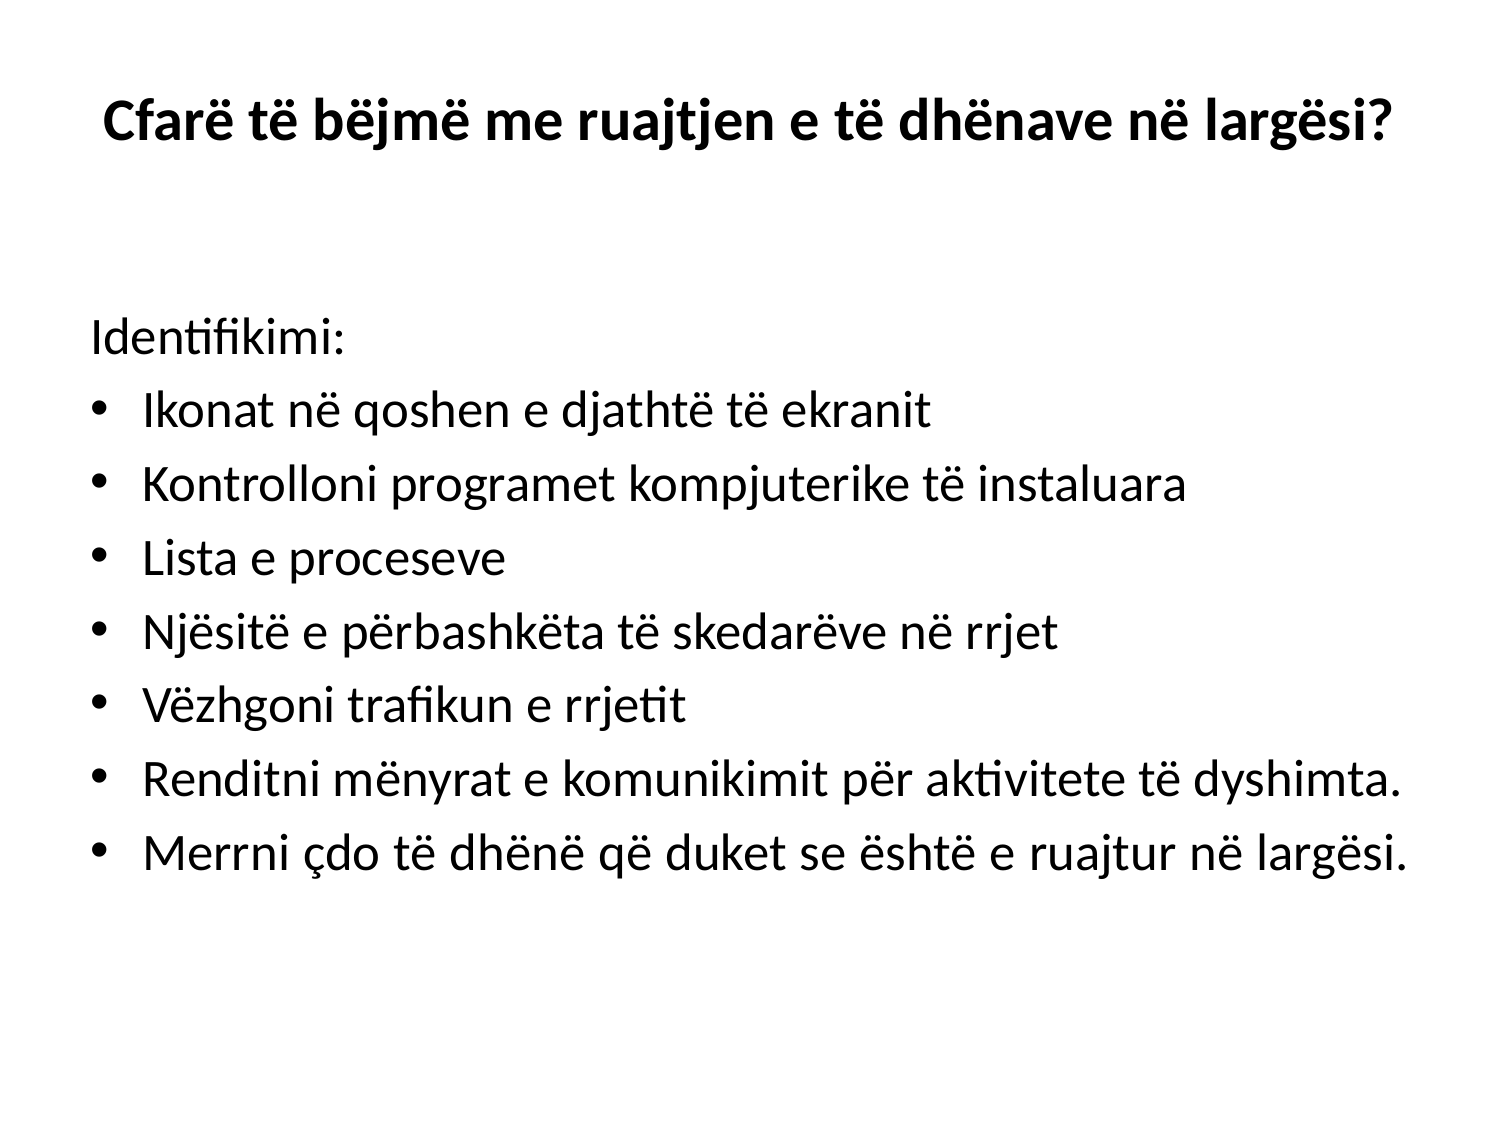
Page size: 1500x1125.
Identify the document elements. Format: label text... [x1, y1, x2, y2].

title Cfarë të bëjmë me ruajtjen e të dhënave në largësi? [75, 45, 1425, 188]
list Identifikimi: Ikonat në qoshen e djathtë të ekranit Kontrolloni programet kompjuterike të instaluara Lista e proceseve Njësitë e përbashkëta të skedarëve në rrjet Vëzhgoni trafikun e rrjetit Renditni mënyrat e komunikimit për aktivitete të dyshimta. Merrni çdo të dhënë që duket se është e ruajtur në largësi. [75, 262, 1425, 1005]
